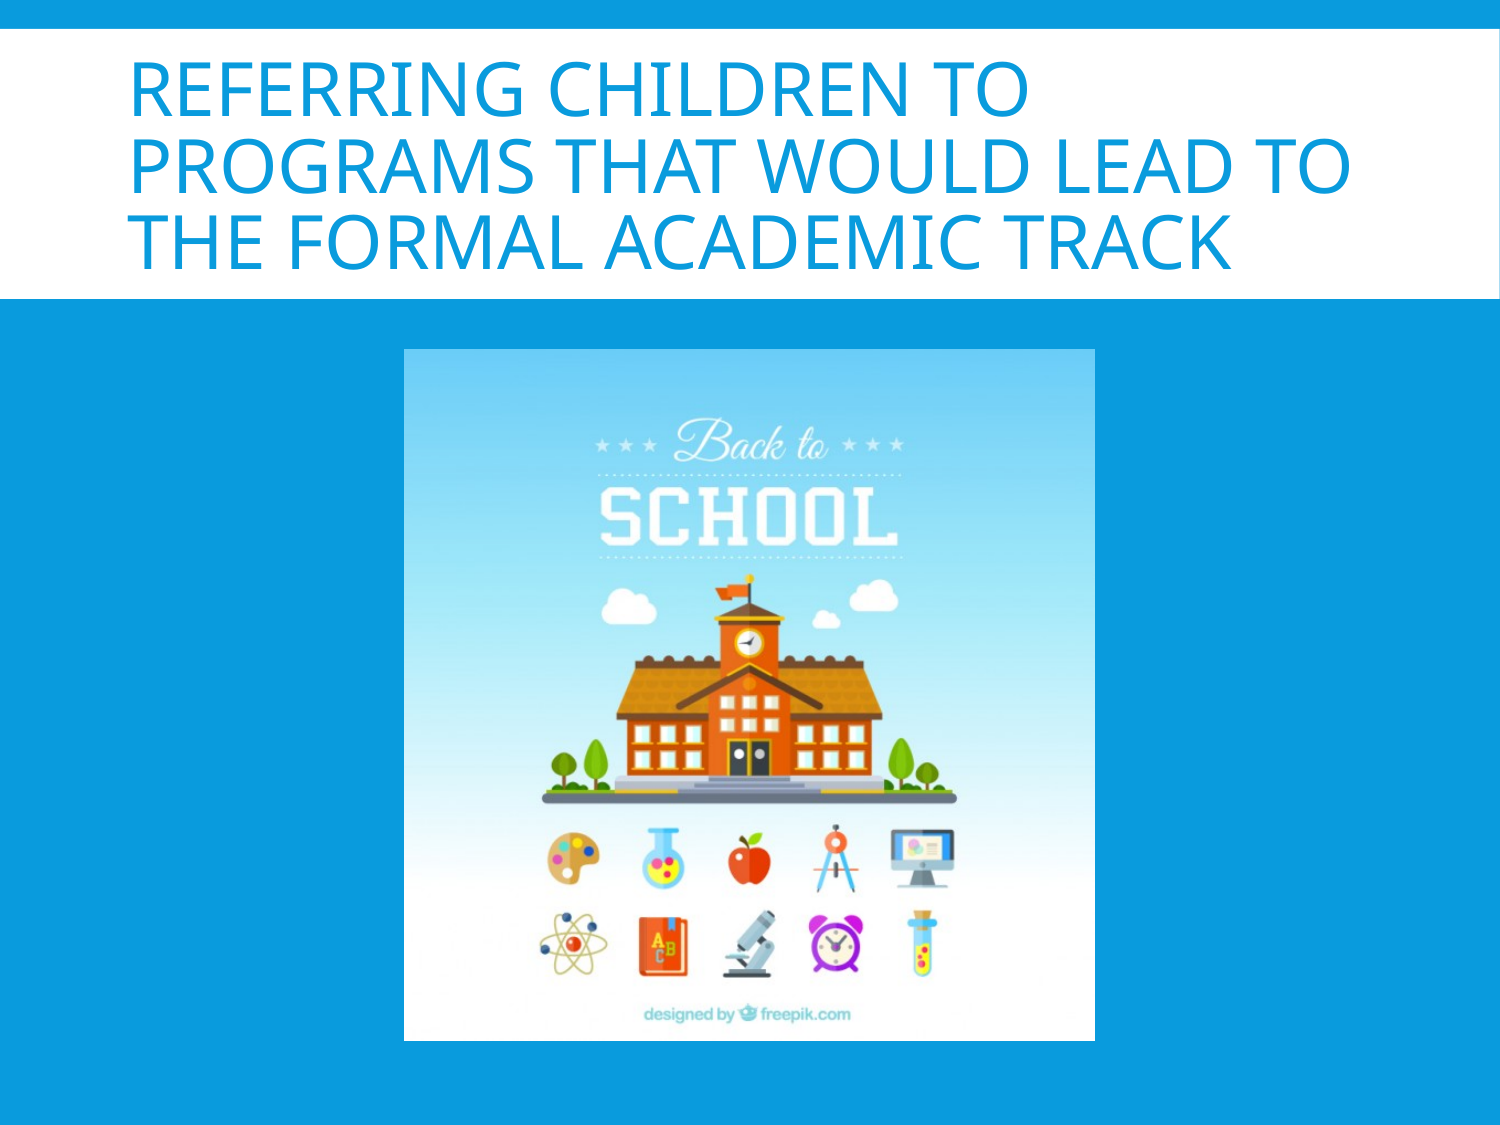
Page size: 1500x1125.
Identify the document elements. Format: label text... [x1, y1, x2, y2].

title Referring children to Programs that would lead to The Formal Academic Track [112, 46, 1388, 295]
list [404, 349, 1096, 1041]
